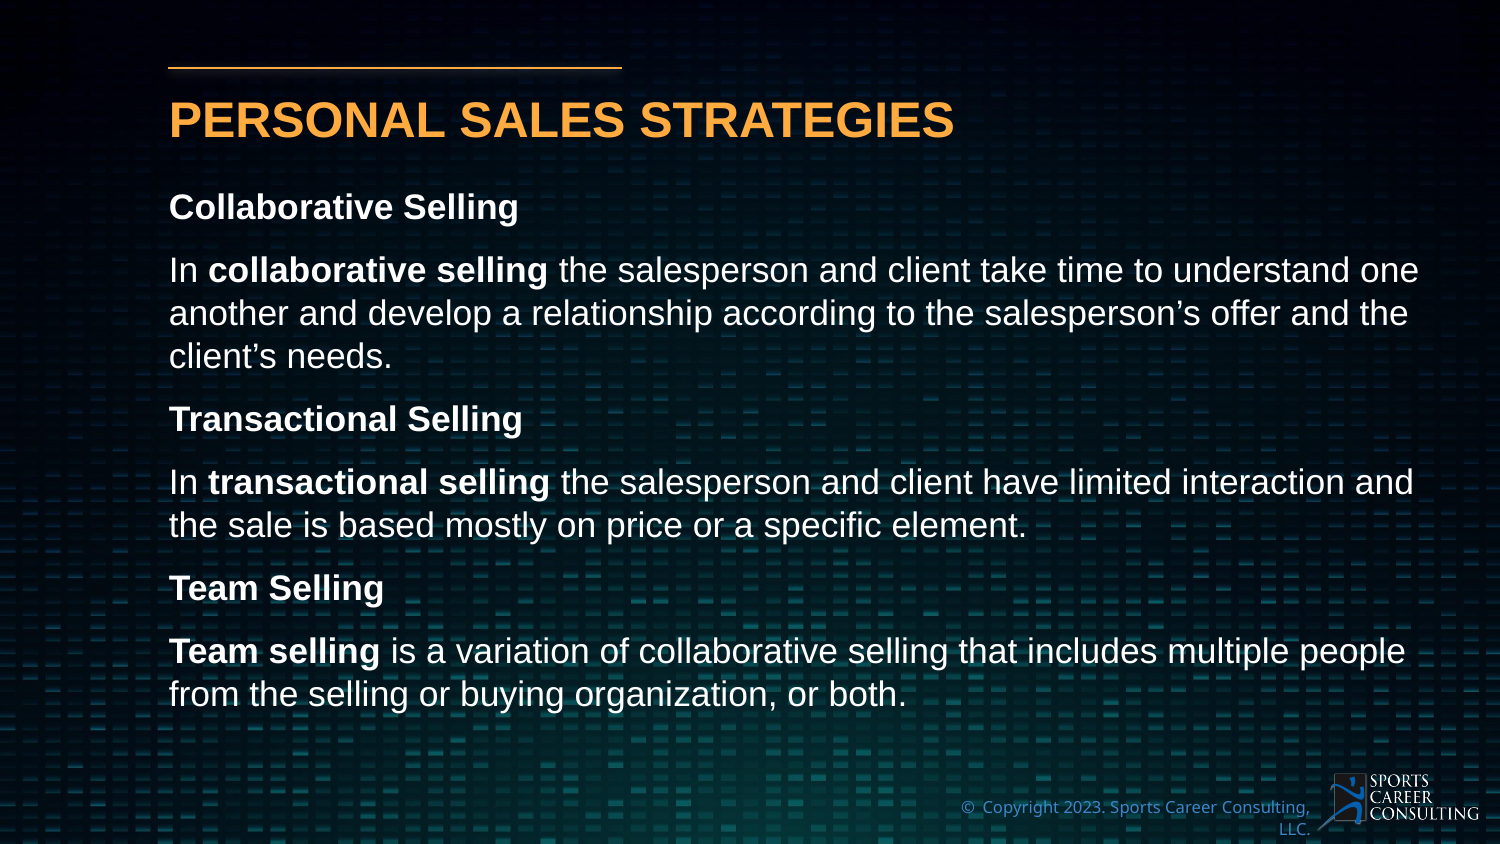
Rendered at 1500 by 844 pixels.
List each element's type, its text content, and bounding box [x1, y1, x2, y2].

picture [0, 0, 1500, 844]
list Collaborative Selling In collaborative selling the salesperson and client take time to understand one another and develop a relationship according to the salesperson’s offer and the client’s needs. Transactional Selling In transactional selling the salesperson and client have limited interaction and the sale is based mostly on price or a specific element. Team Selling Team selling is a variation of collaborative selling that includes multiple people from the selling or buying organization, or both. [153, 169, 1469, 753]
text_box © Copyright 2023. Sports Career Consulting, LLC. [914, 769, 1326, 844]
title PERSONAL SALES STRATEGIES [153, 72, 1469, 169]
